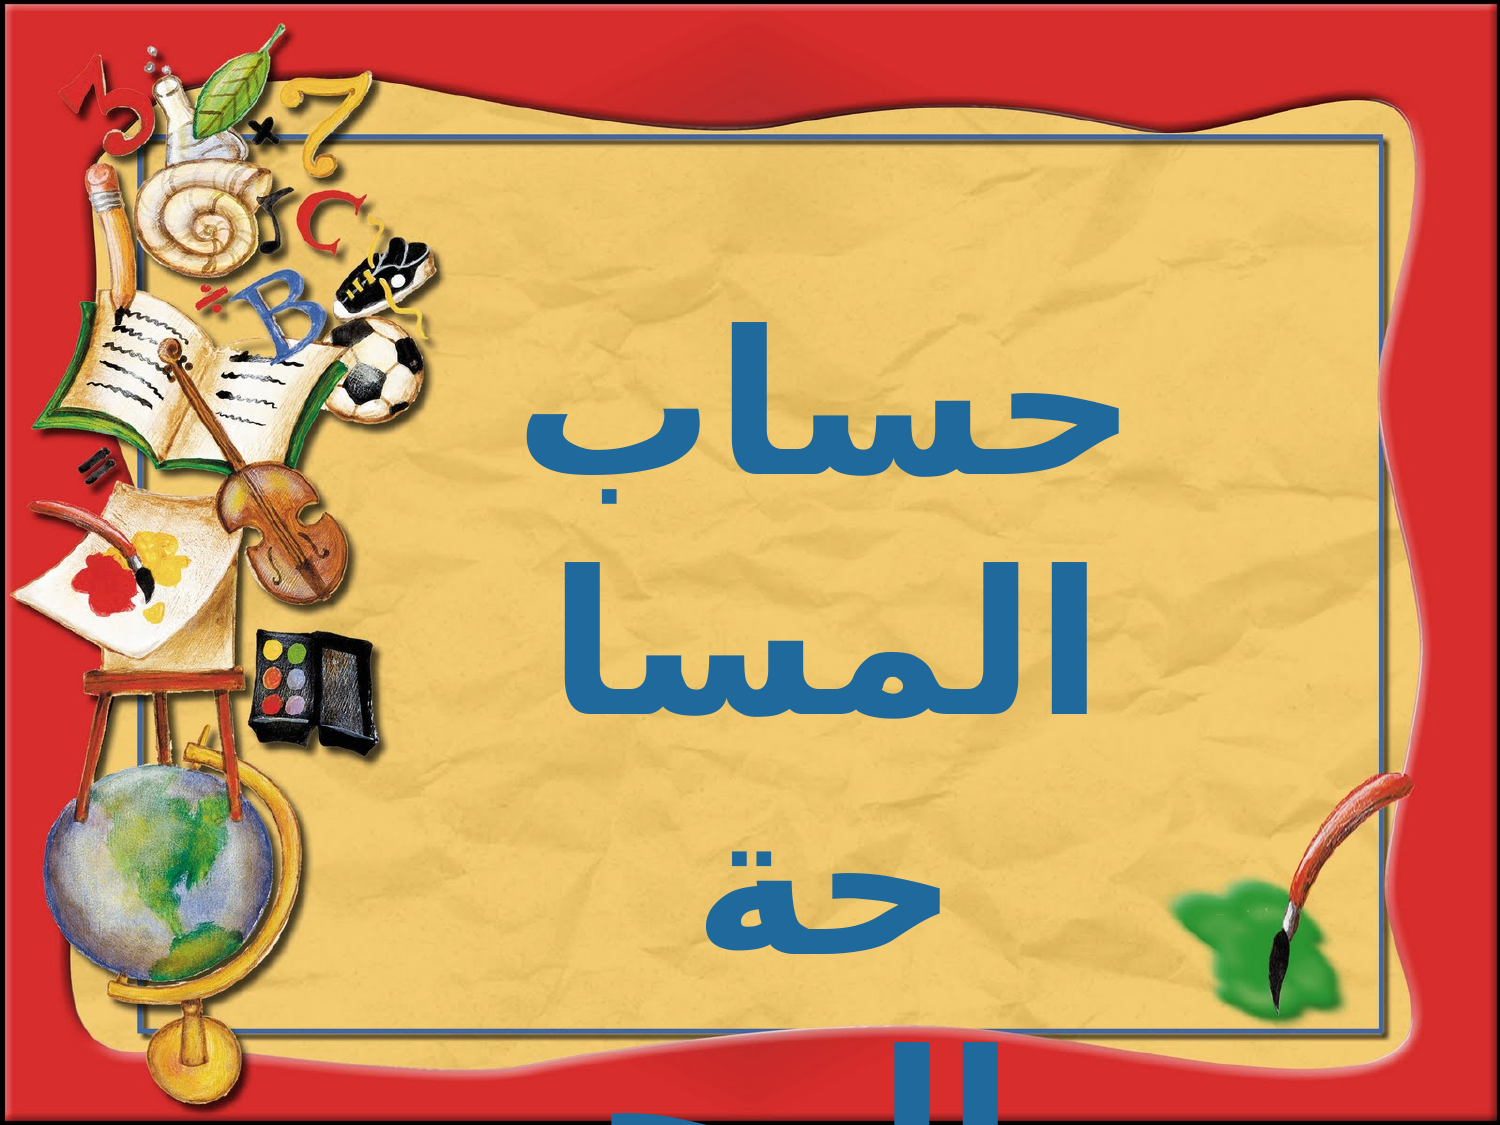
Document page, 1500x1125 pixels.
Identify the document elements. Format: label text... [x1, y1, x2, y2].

picture [0, 0, 1500, 1125]
text_box حساب المساحة والمحيط [478, 267, 1175, 1125]
